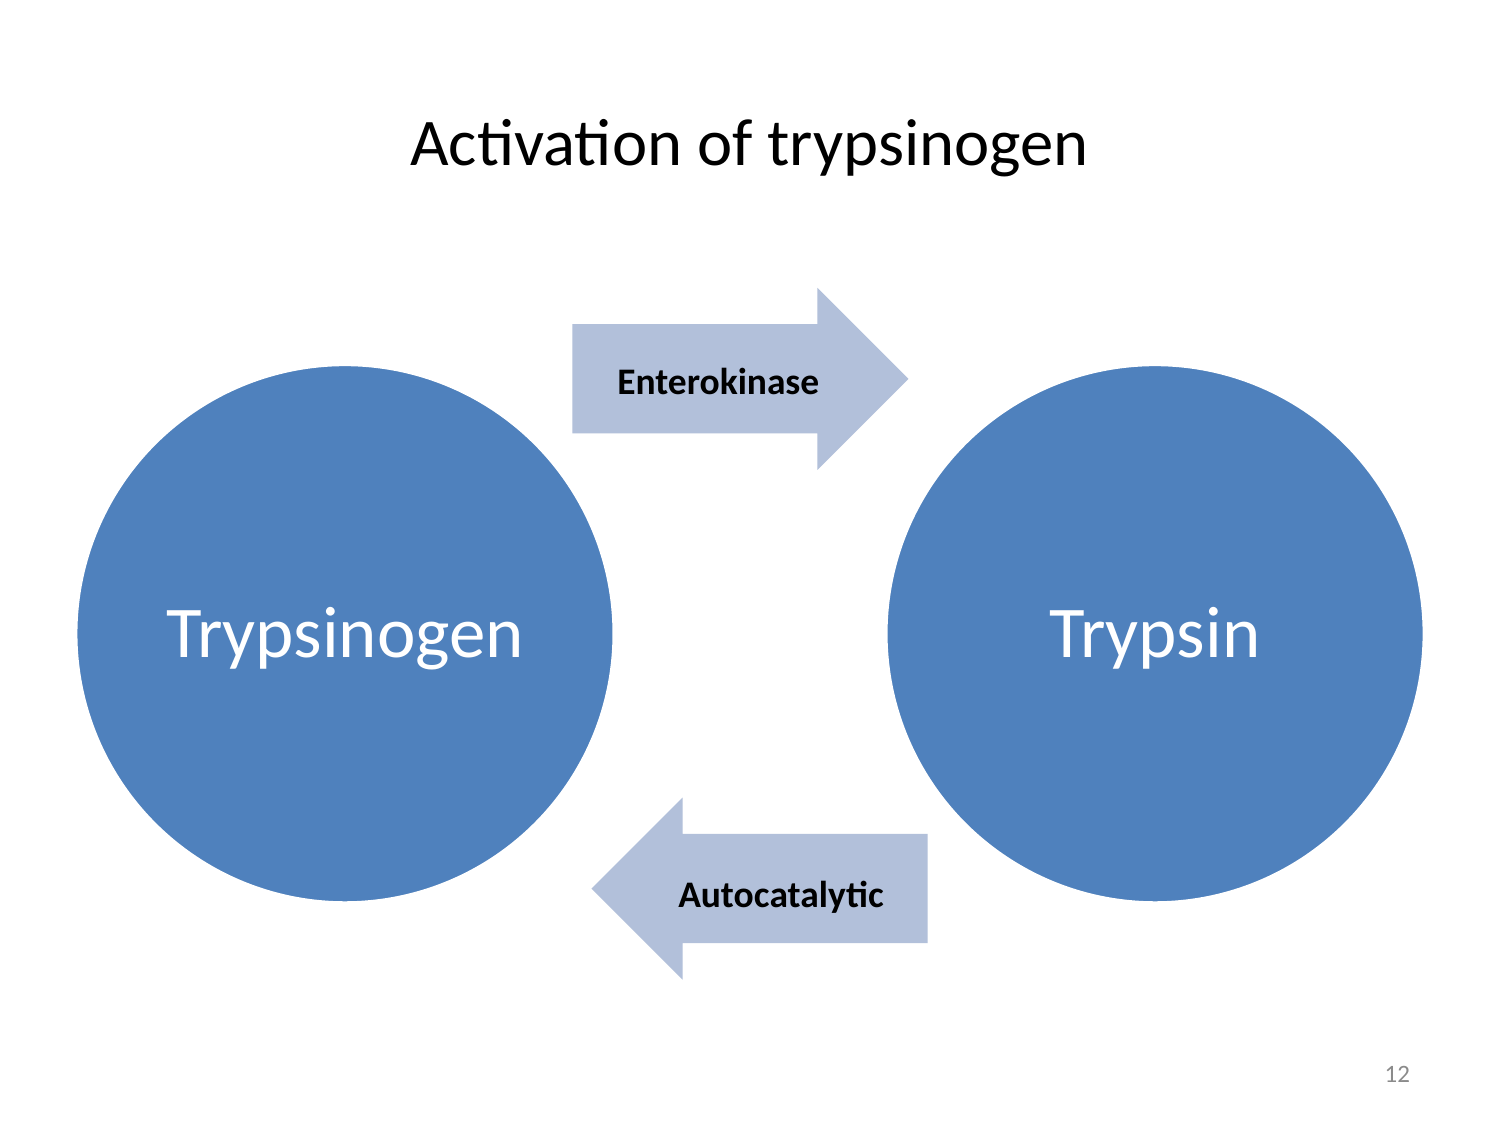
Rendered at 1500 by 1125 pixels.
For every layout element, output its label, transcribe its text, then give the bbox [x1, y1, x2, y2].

slide_number 12 [1074, 1042, 1425, 1103]
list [74, 262, 1426, 1006]
title Activation of trypsinogen [75, 45, 1425, 233]
